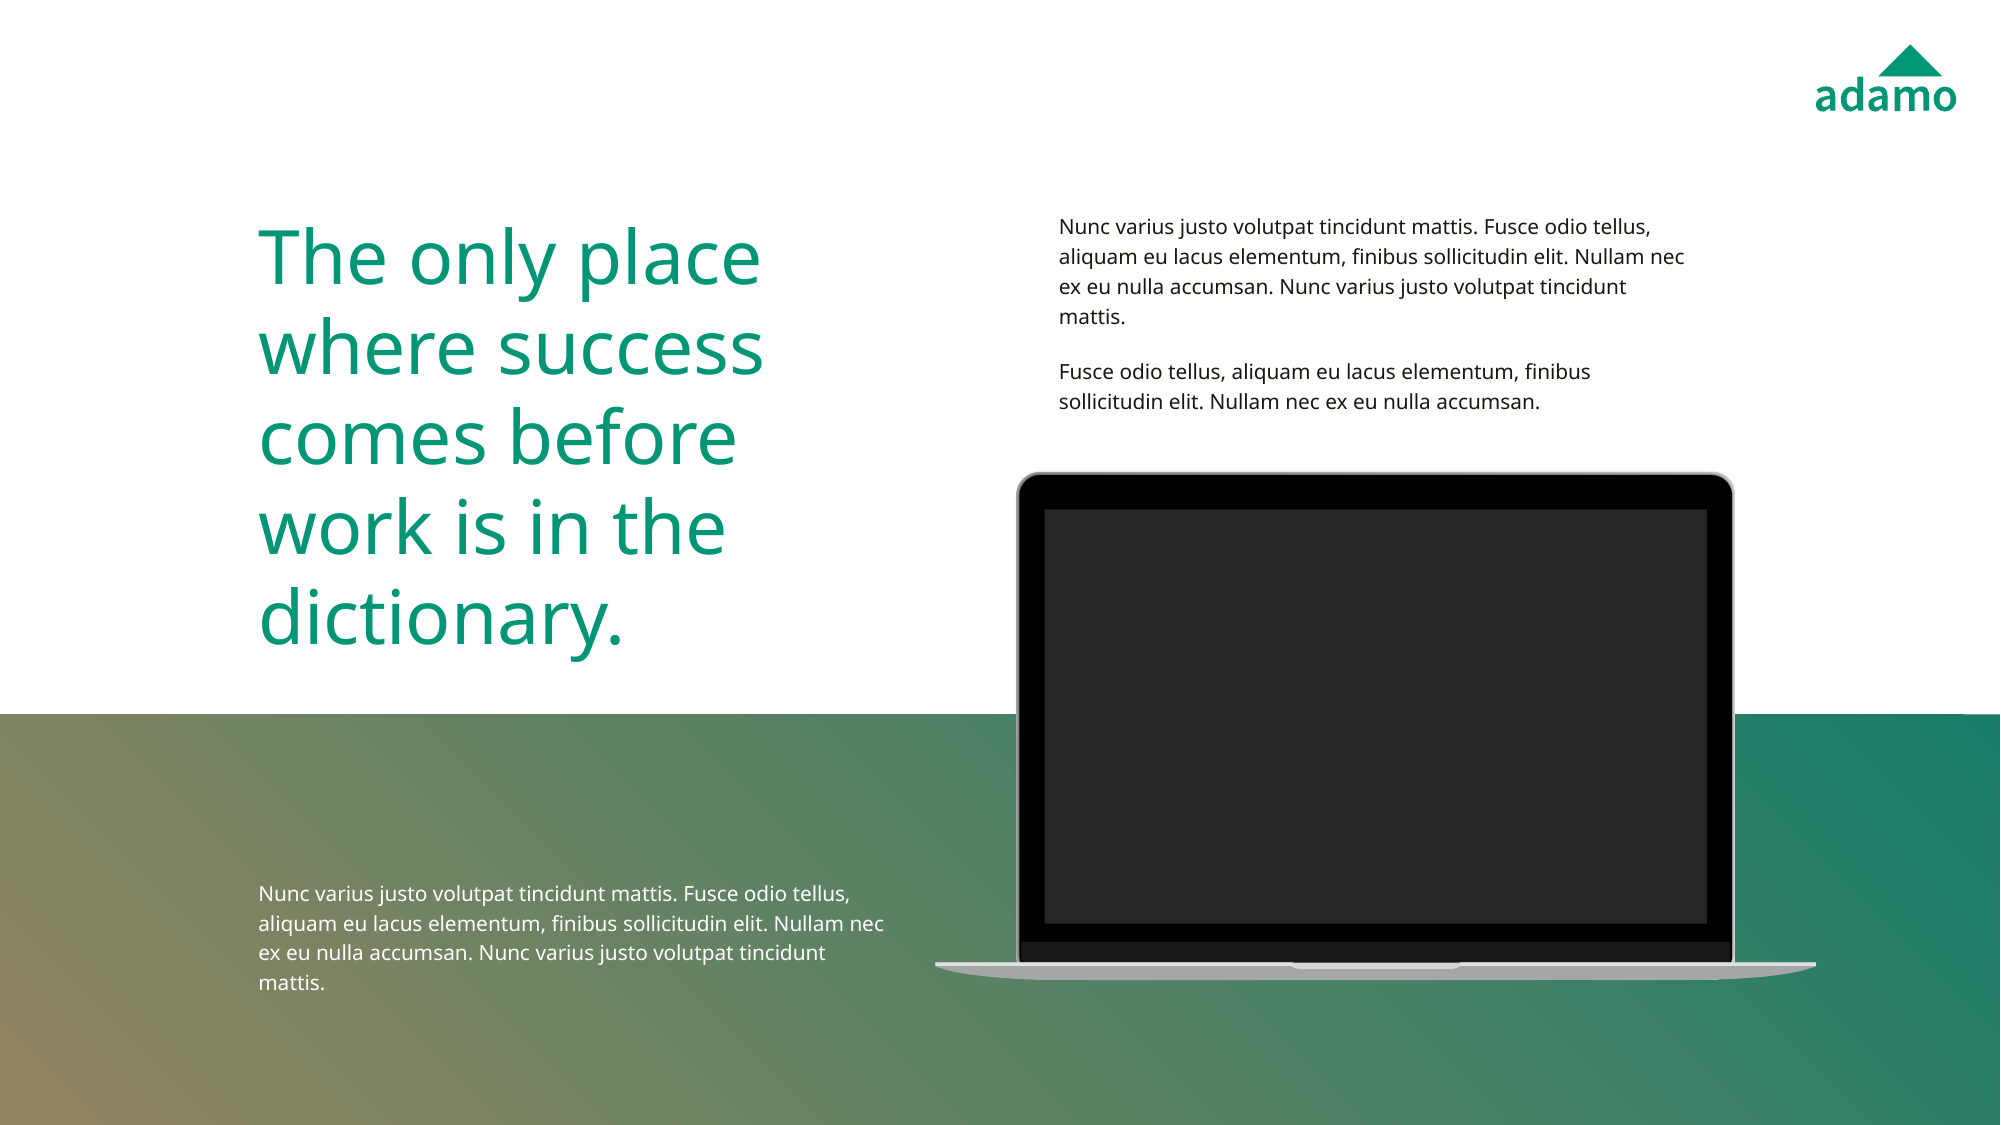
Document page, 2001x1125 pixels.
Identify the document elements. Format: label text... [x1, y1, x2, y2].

list Nunc varius justo volutpat tincidunt mattis. Fusce odio tellus, aliquam eu lacus elementum, finibus sollicitudin elit. Nullam nec ex eu nulla accumsan. Nunc varius justo volutpat tincidunt mattis. Fusce odio tellus, aliquam eu lacus elementum, finibus sollicitudin elit. Nullam nec ex eu nulla accumsan. [1043, 201, 1708, 391]
text_box [0, 713, 2000, 1125]
list Nunc varius justo volutpat tincidunt mattis. Fusce odio tellus, aliquam eu lacus elementum, finibus sollicitudin elit. Nullam nec ex eu nulla accumsan. Nunc varius justo volutpat tincidunt mattis. [243, 867, 907, 972]
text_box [1816, 44, 1957, 112]
picture [1043, 499, 1709, 929]
title The only place where success comes before work is in the dictionary. [243, 201, 893, 581]
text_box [935, 471, 1817, 981]
